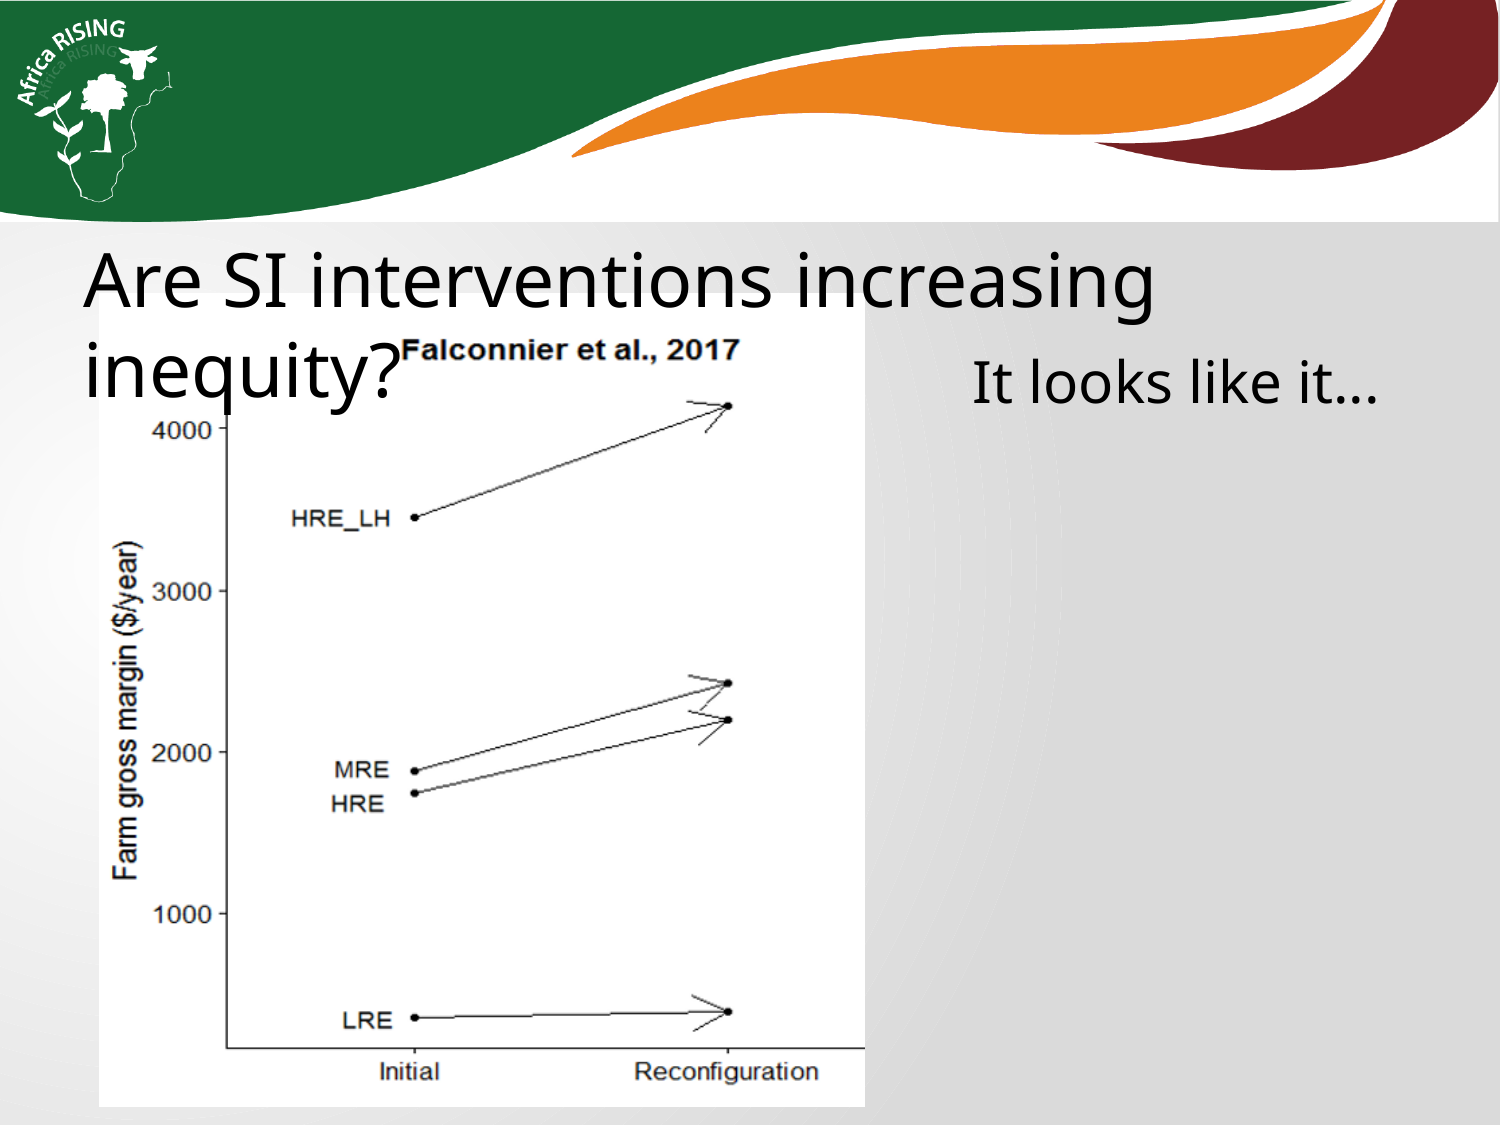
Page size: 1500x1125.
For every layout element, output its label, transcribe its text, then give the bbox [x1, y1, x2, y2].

picture [99, 293, 866, 1108]
text_box It looks like it... [939, 337, 1400, 438]
list Are SI interventions increasing inequity? [50, 224, 1463, 363]
picture [0, 0, 1499, 222]
